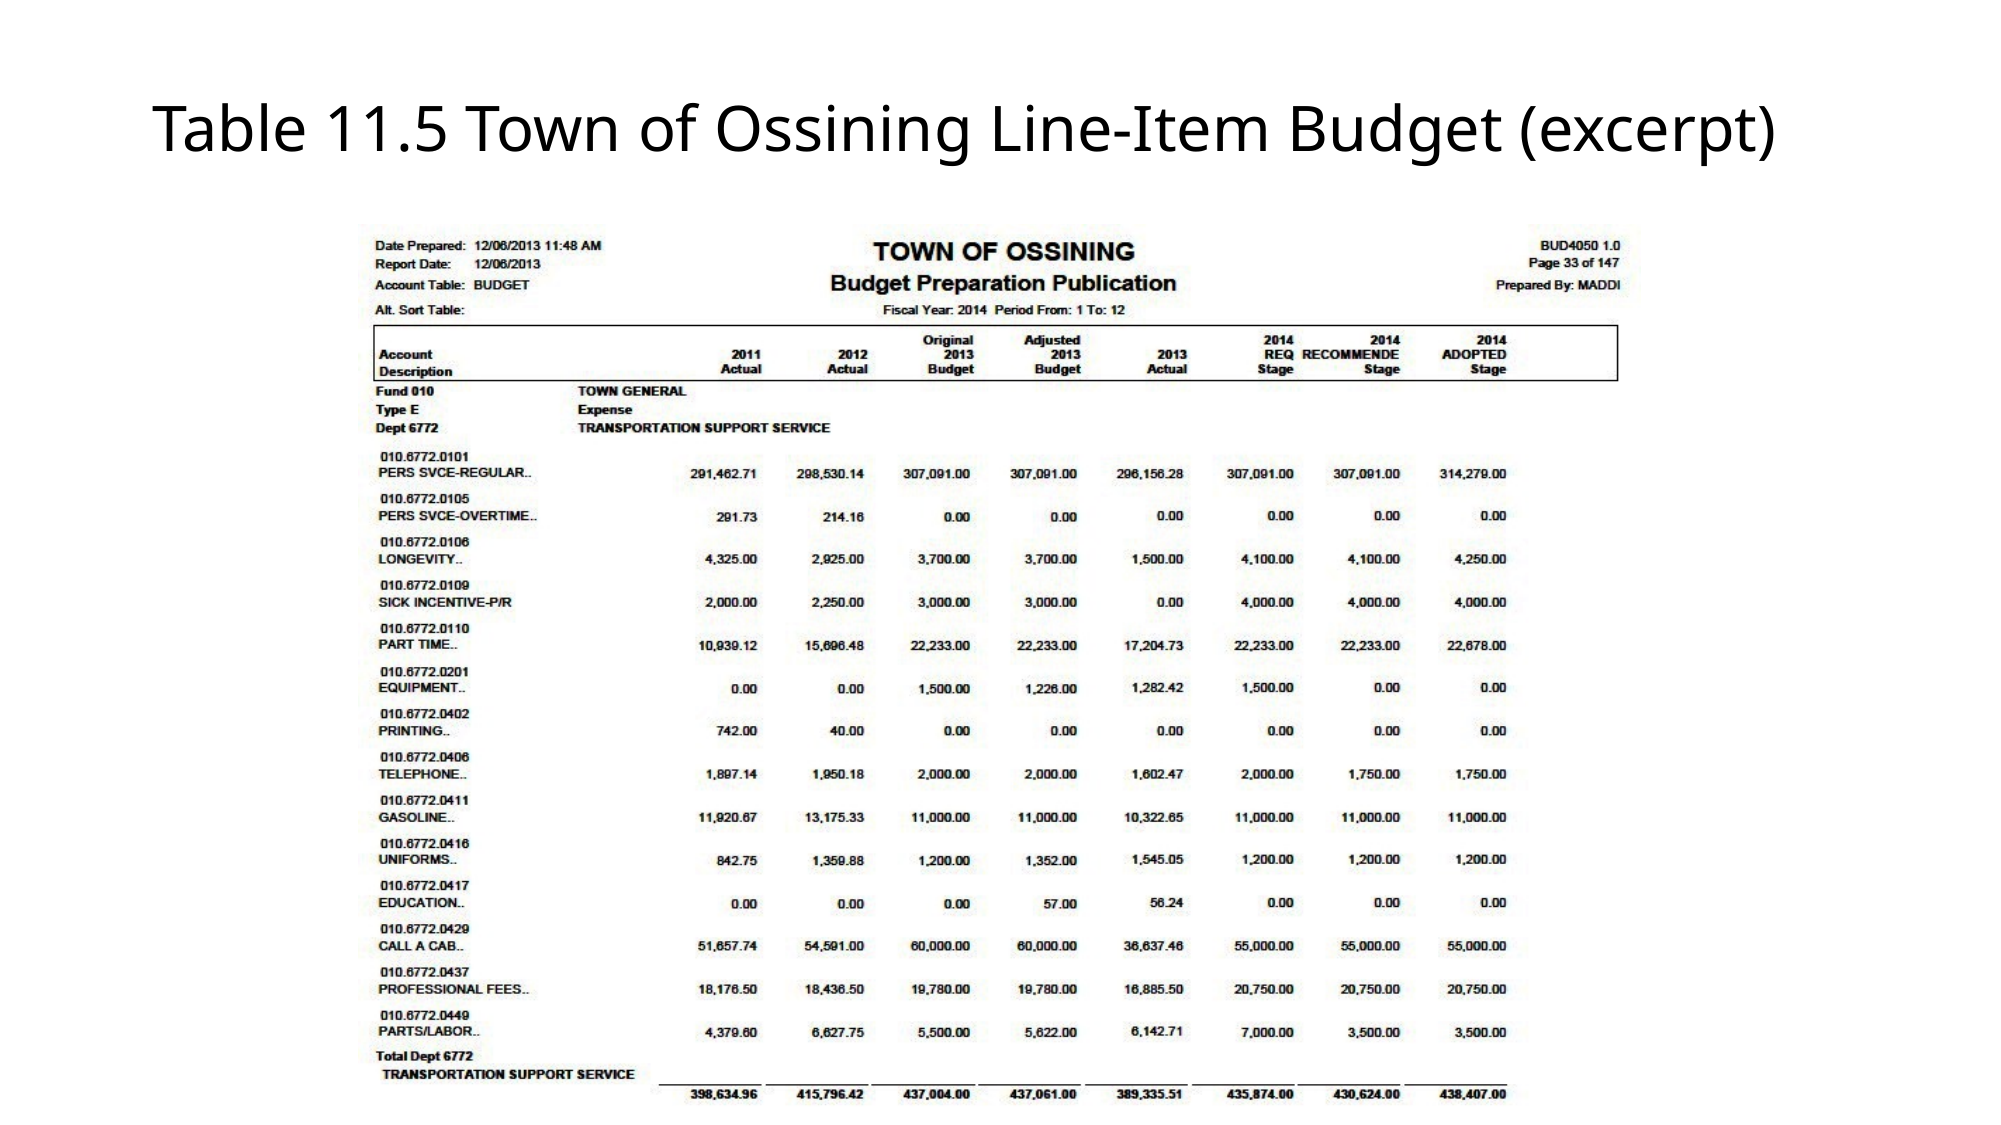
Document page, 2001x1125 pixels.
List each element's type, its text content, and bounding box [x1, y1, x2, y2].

picture [358, 224, 1641, 1125]
title Table 11.5 Town of Ossining Line-Item Budget (excerpt) [137, 59, 1863, 278]
